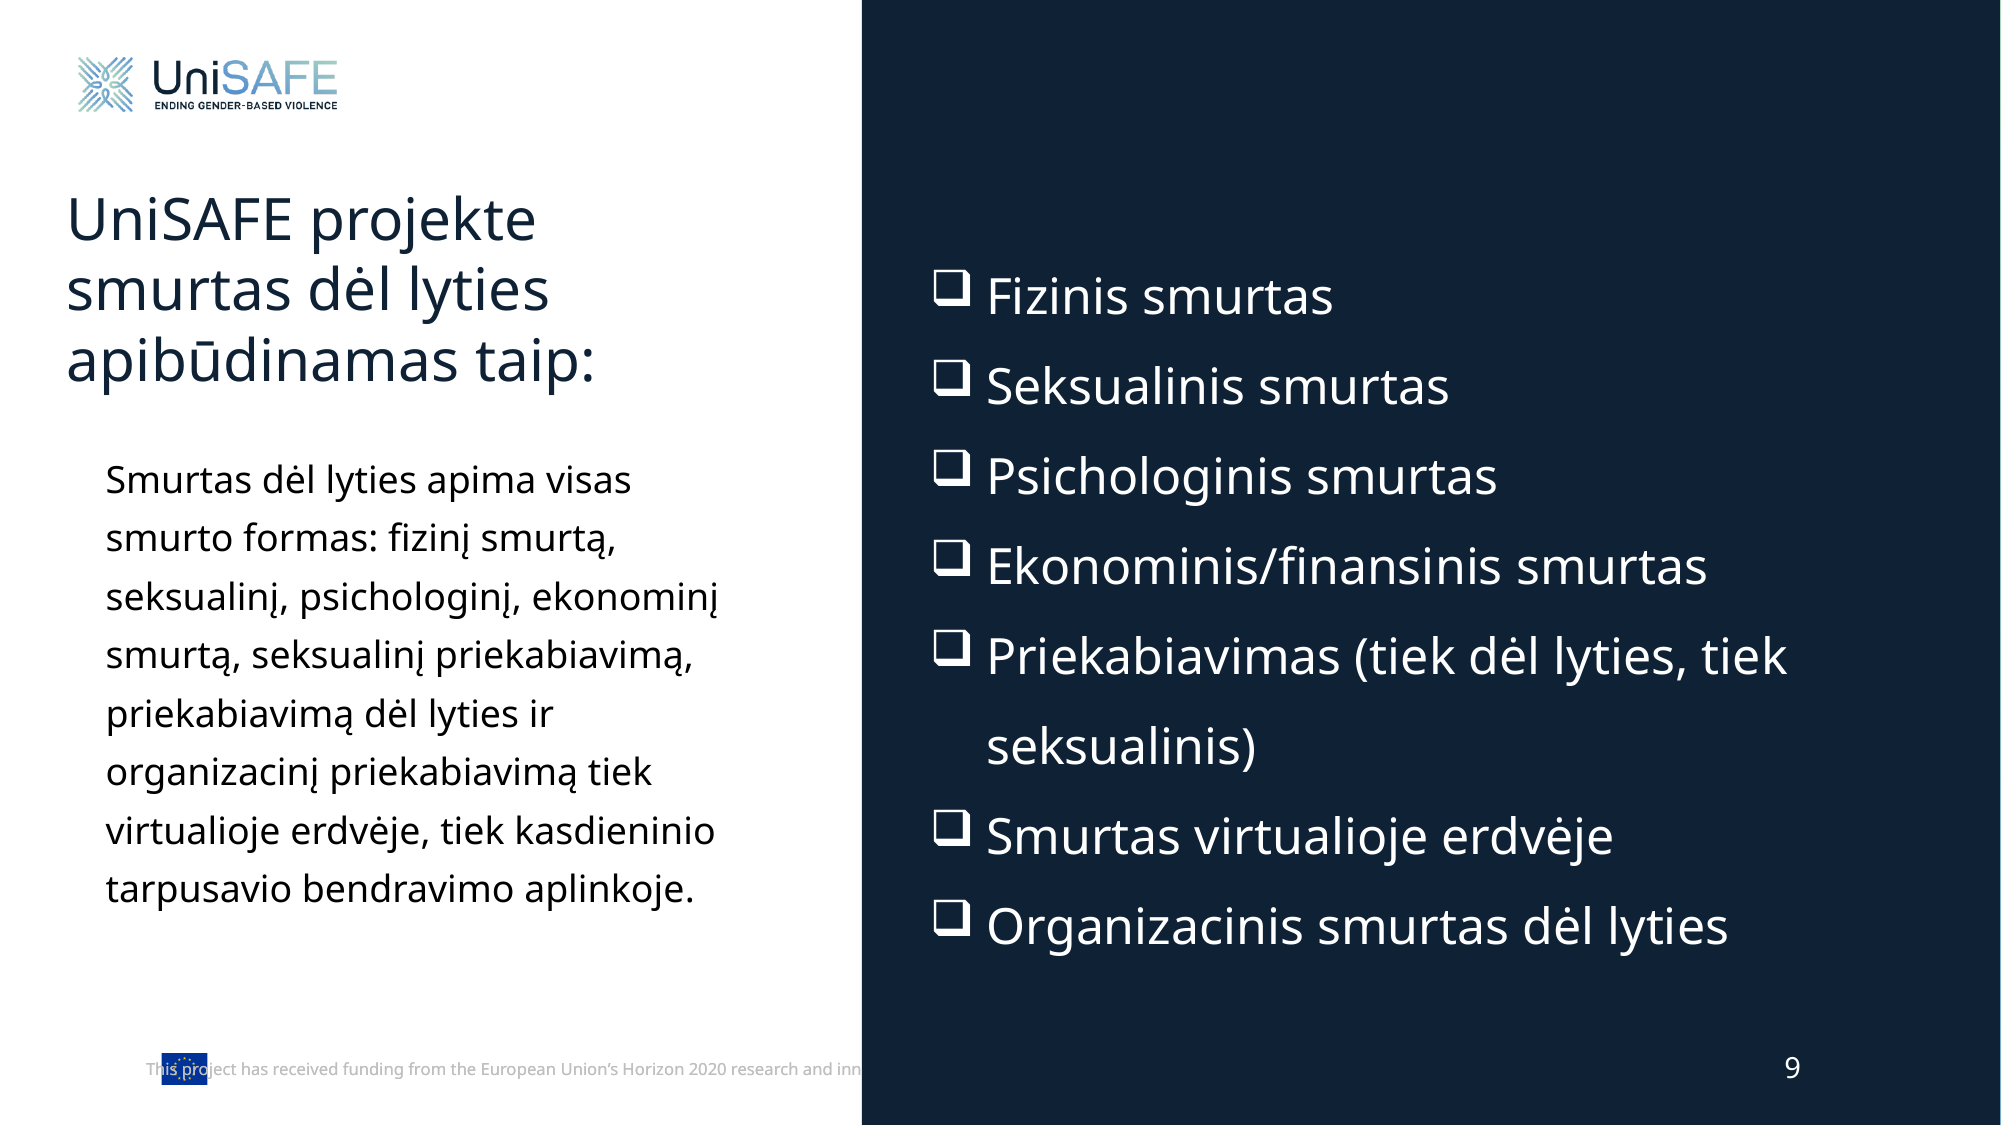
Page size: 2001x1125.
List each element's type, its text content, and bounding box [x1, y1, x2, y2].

text_box Smurtas dėl lyties apima visas smurto formas: fizinį smurtą, seksualinį, psichologinį, ekonominį smurtą, seksualinį priekabiavimą, priekabiavimą dėl lyties ir organizacinį priekabiavimą tiek virtualioje erdvėje, tiek kasdieninio tarpusavio bendravimo aplinkoje. [105, 434, 764, 918]
text_box Fizinis smurtas Seksualinis smurtas Psichologinis smurtas Ekonominis/finansinis smurtas Priekabiavimas (tiek dėl lyties, tiek seksualinis) Smurtas virtualioje erdvėje Organizacinis smurtas dėl lyties [929, 226, 1959, 962]
text_box 9 [1366, 1038, 1817, 1099]
text_box [861, 0, 2000, 1125]
picture [78, 57, 337, 112]
title UniSAFE projekte smurtas dėl lyties apibūdinamas taip: [66, 149, 741, 394]
